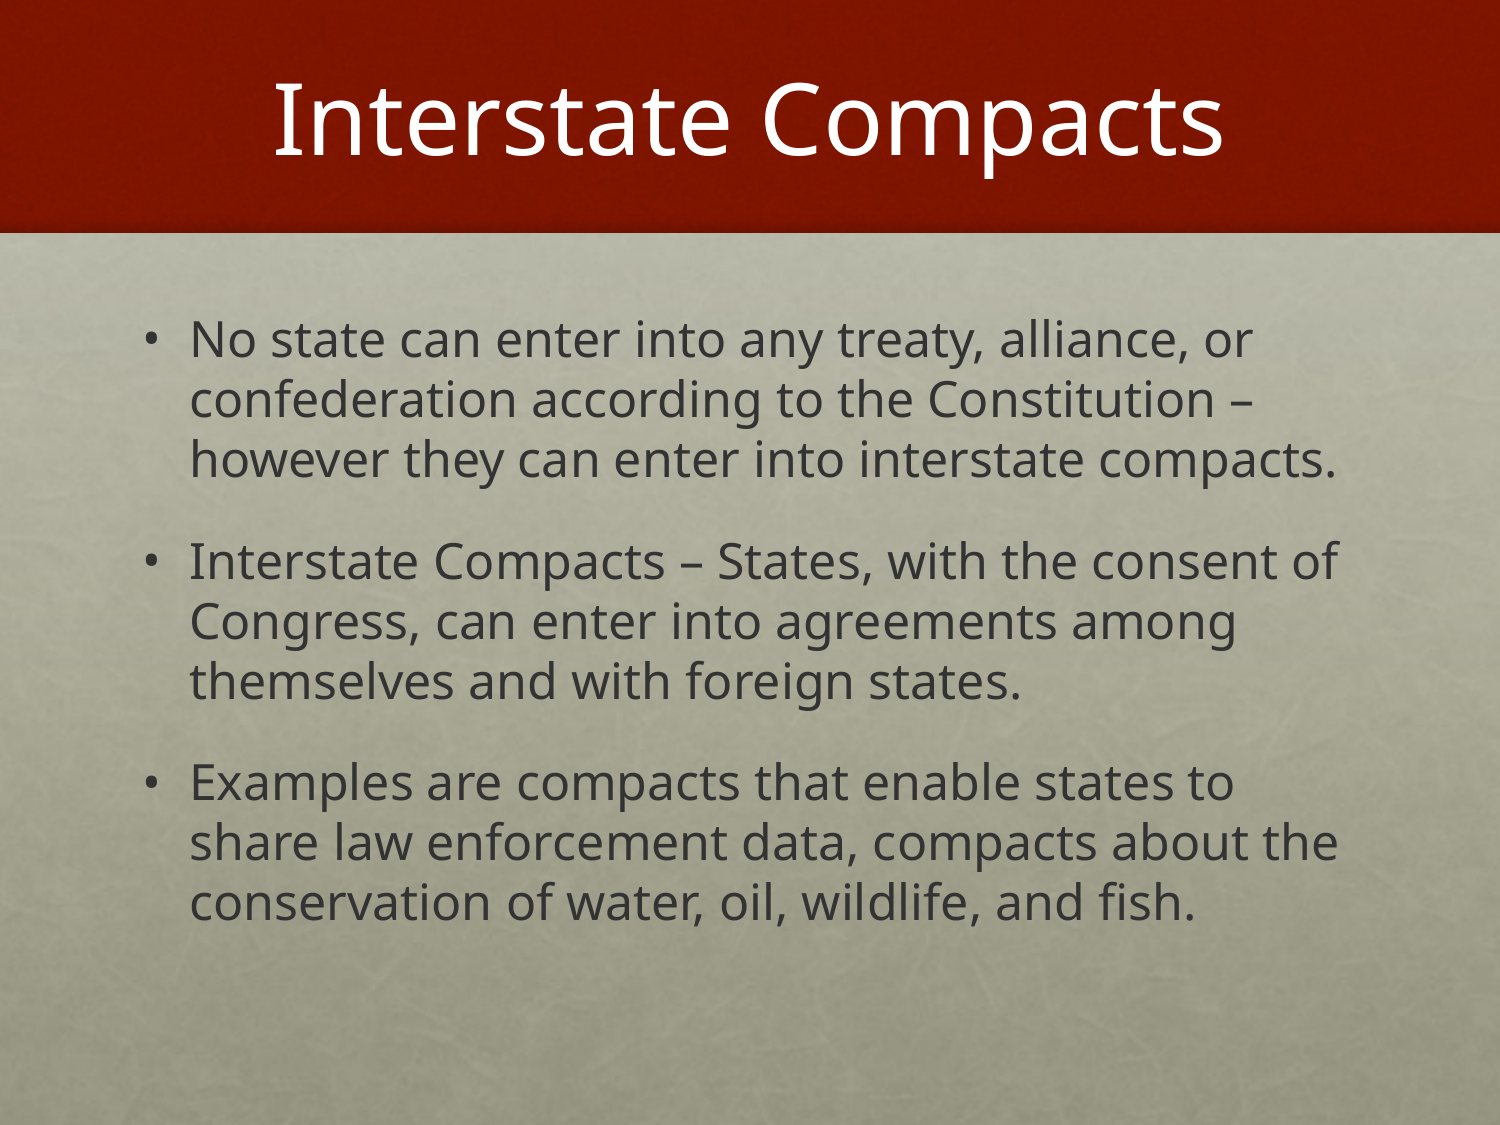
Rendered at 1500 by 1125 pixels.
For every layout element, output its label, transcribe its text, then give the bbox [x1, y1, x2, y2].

list No state can enter into any treaty, alliance, or confederation according to the Constitution – however they can enter into interstate compacts. Interstate Compacts – States, with the consent of Congress, can enter into agreements among themselves and with foreign states. Examples are compacts that enable states to share law enforcement data, compacts about the conservation of water, oil, wildlife, and fish. [127, 299, 1372, 1005]
title Interstate Compacts [127, 10, 1372, 221]
picture [0, 214, 1500, 1125]
